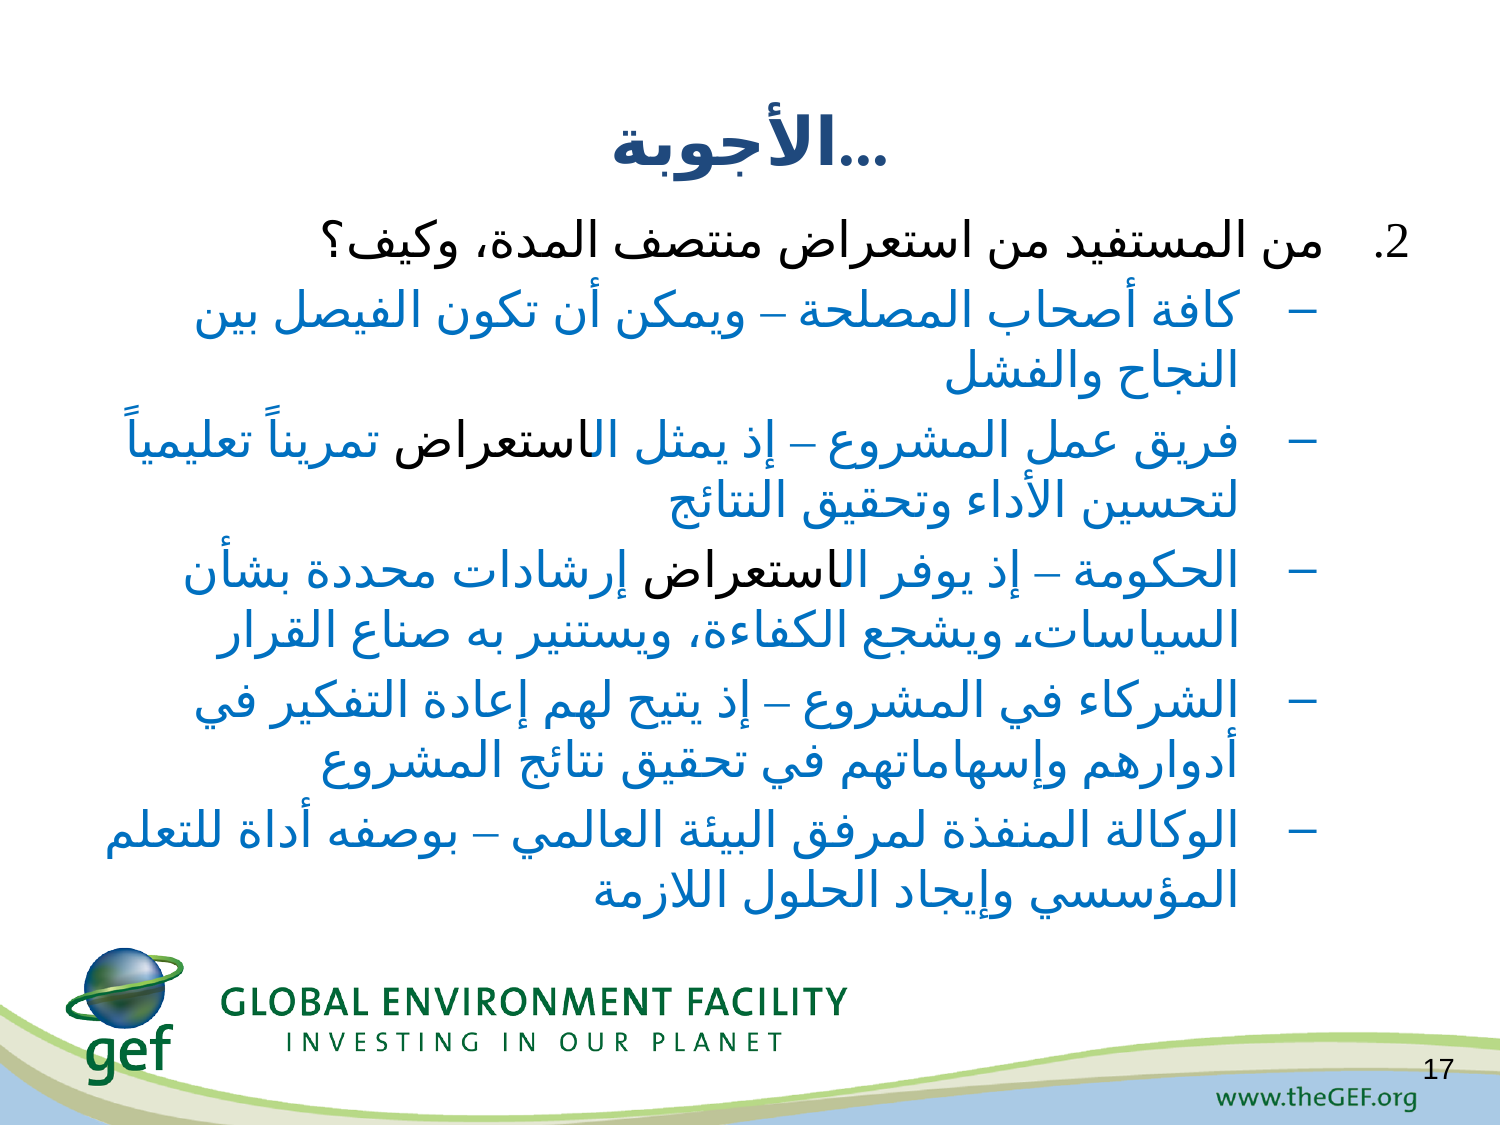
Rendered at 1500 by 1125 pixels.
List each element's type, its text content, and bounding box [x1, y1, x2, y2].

slide_number 17 [1407, 1042, 1500, 1103]
picture [0, 920, 1500, 1125]
list من المستفيد من استعراض منتصف المدة، وكيف؟ كافة أصحاب المصلحة – ويمكن أن تكون الفيصل بين النجاح والفشل فريق عمل المشروع – إذ يمثل الاستعراض تمريناً تعليمياً لتحسين الأداء وتحقيق النتائج الحكومة – إذ يوفر الاستعراض إرشادات محددة بشأن السياسات، ويشجع الكفاءة، ويستنير به صناع القرار الشركاء في المشروع – إذ يتيح لهم إعادة التفكير في أدوارهم وإسهاماتهم في تحقيق نتائج المشروع الوكالة المنفذة لمرفق البيئة العالمي – بوصفه أداة للتعلم المؤسسي وإيجاد الحلول اللازمة [74, 199, 1426, 943]
title الأجوبة... [74, 44, 1426, 199]
